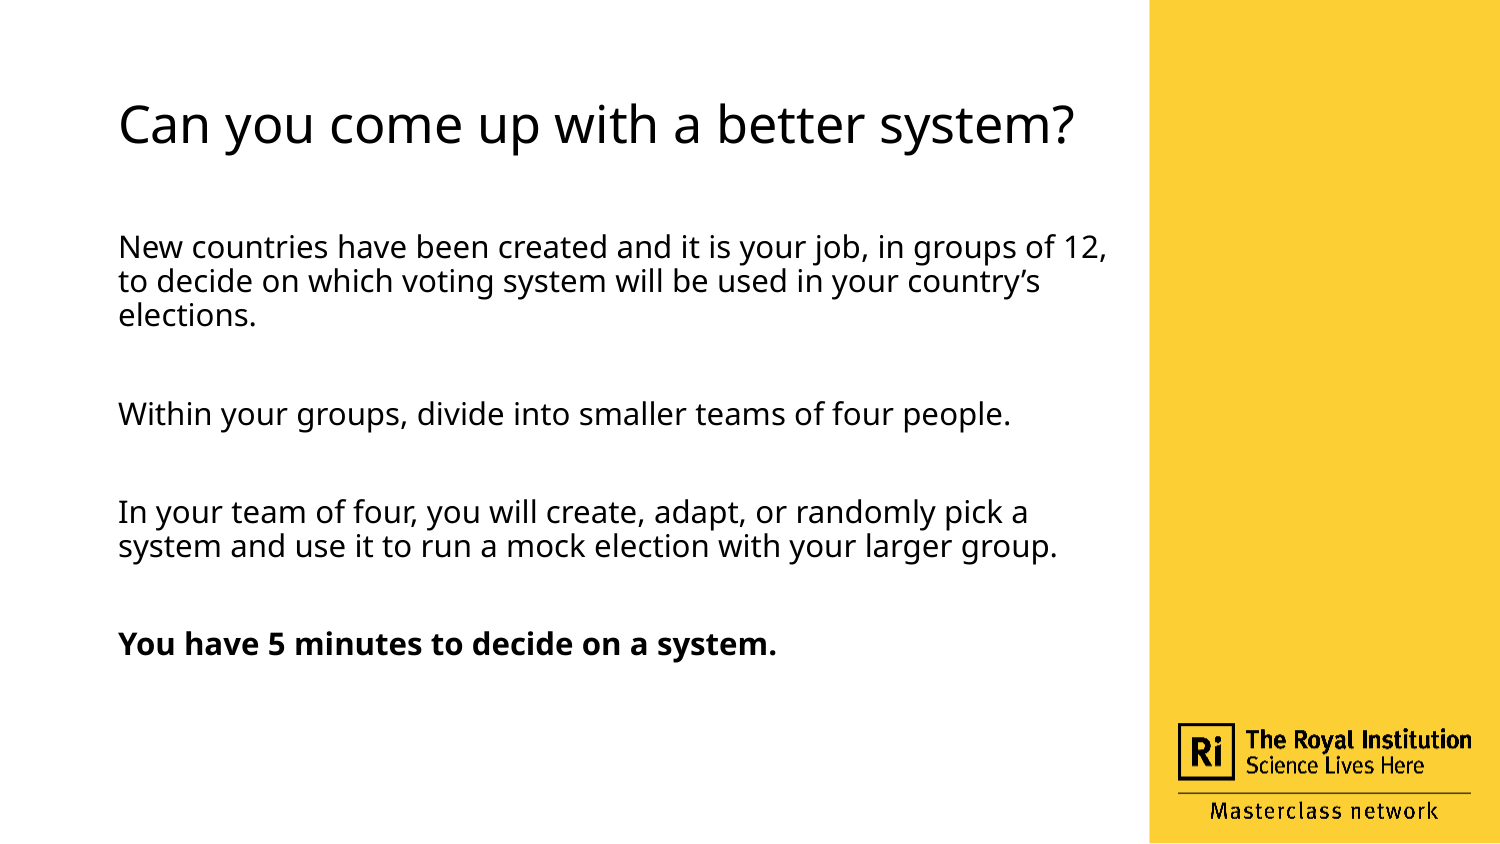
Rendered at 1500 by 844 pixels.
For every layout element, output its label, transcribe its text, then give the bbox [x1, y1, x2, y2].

list New countries have been created and it is your job, in groups of 12, to decide on which voting system will be used in your country’s elections. Within your groups, divide into smaller teams of four people. In your team of four, you will create, adapt, or randomly pick a system and use it to run a mock election with your larger group. You have 5 minutes to decide on a system. [103, 224, 1128, 760]
title Can you come up with a better system? [103, 44, 1148, 208]
picture [1149, 702, 1500, 844]
